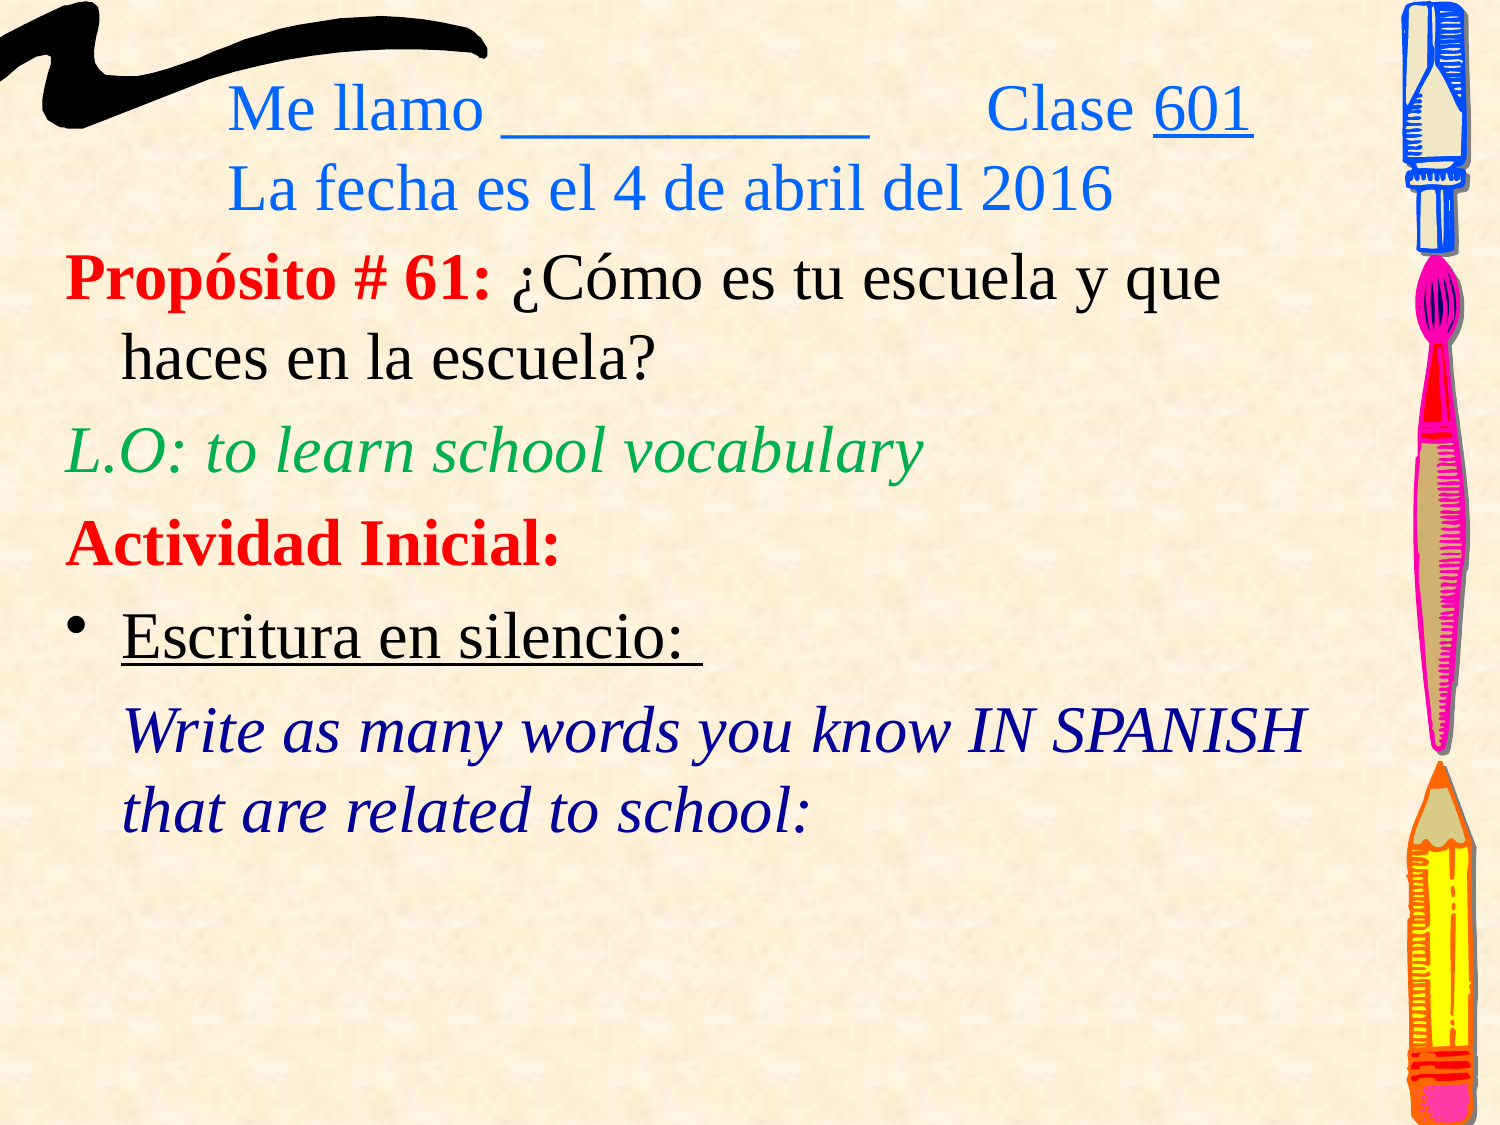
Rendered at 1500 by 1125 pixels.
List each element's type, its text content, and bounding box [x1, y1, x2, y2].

list Propósito # 61: ¿Cómo es tu escuela y que haces en la escuela? L.O: to learn school vocabulary Actividad Inicial: Escritura en silencio: Write as many words you know IN SPANISH that are related to school: [50, 224, 1400, 1038]
picture [0, 0, 1428, 76]
title Me llamo ___________ Clase 601 La fecha es el 4 de abril del 2016 [212, 50, 1413, 238]
picture [0, 0, 1500, 1125]
